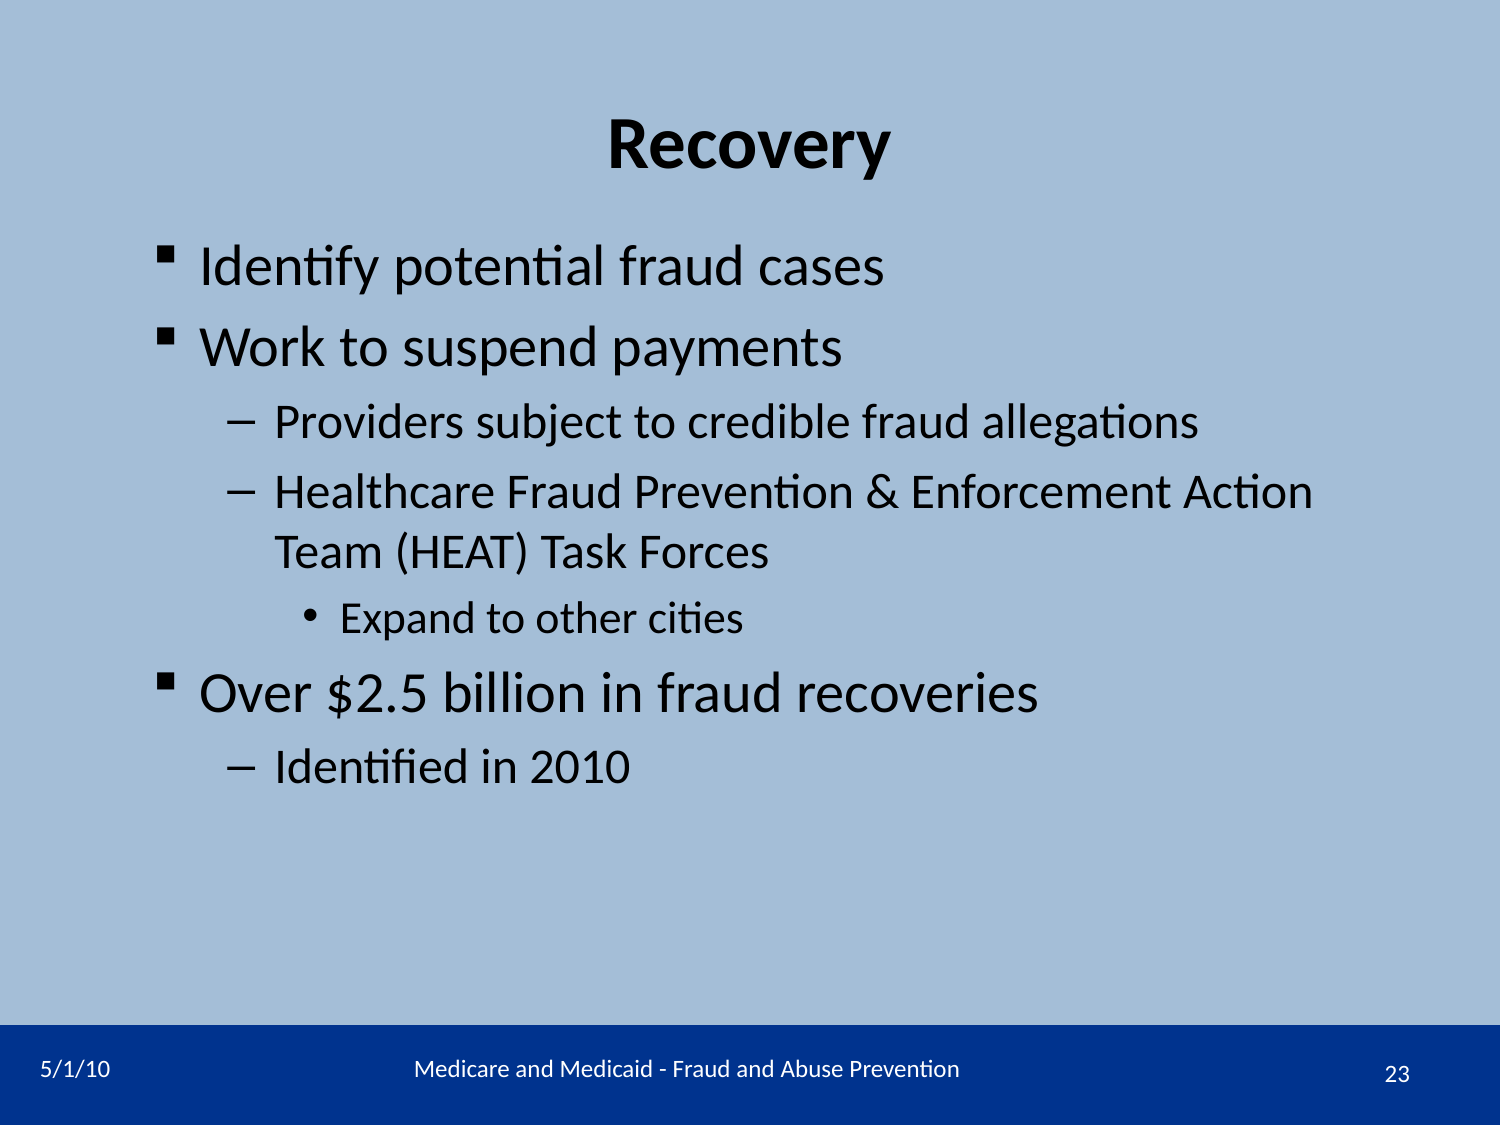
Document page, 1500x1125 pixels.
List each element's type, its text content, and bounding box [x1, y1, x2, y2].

title Recovery [74, 44, 1426, 233]
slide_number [24, 1037, 375, 1098]
footer Medicare and Medicaid - Fraud and Abuse Prevention [375, 1037, 1038, 1098]
list Identify potential fraud cases Work to suspend payments Providers subject to credible fraud allegations Healthcare Fraud Prevention & Enforcement Action Team (HEAT) Task Forces Expand to other cities Over $2.5 billion in fraud recoveries Identified in 2010 [137, 219, 1338, 958]
slide_number 23 [1074, 1042, 1425, 1103]
